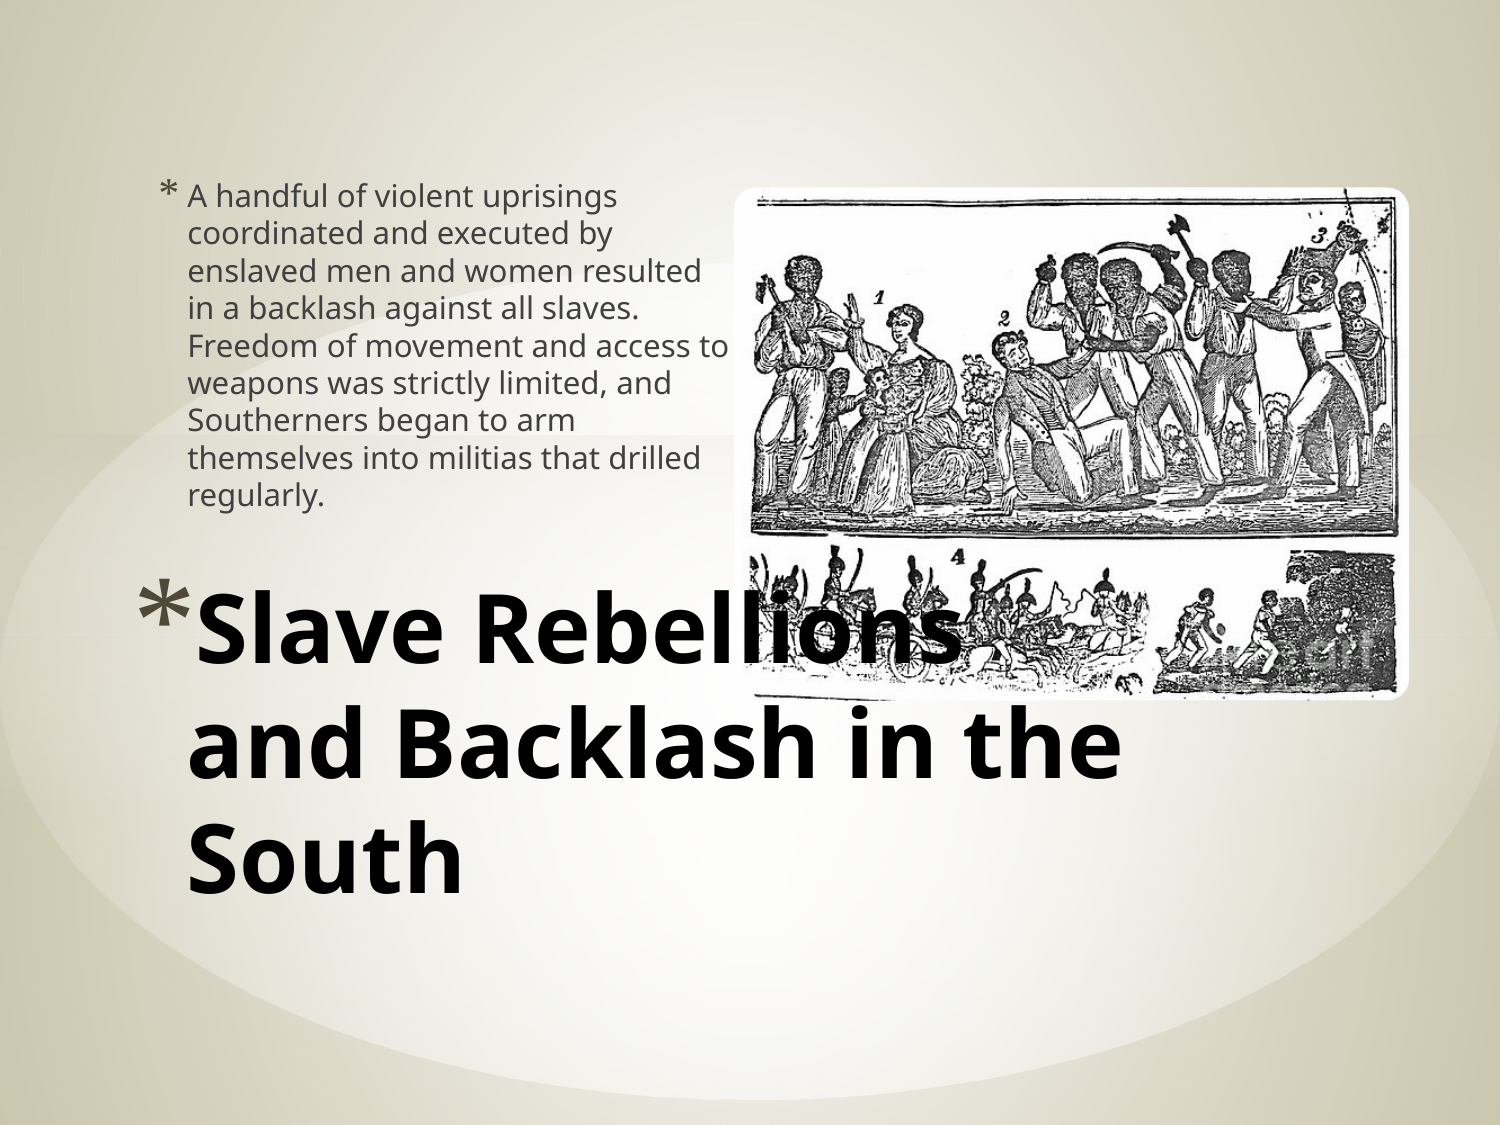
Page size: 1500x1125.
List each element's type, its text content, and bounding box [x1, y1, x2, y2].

picture [733, 187, 1410, 701]
list A handful of violent uprisings coordinated and executed by enslaved men and women resulted in a backlash against all slaves. Freedom of movement and access to weapons was strictly limited, and Southerners began to arm themselves into militias that drilled regularly. [144, 165, 750, 521]
title Slave Rebellions and Backlash in the South [119, 732, 1167, 920]
